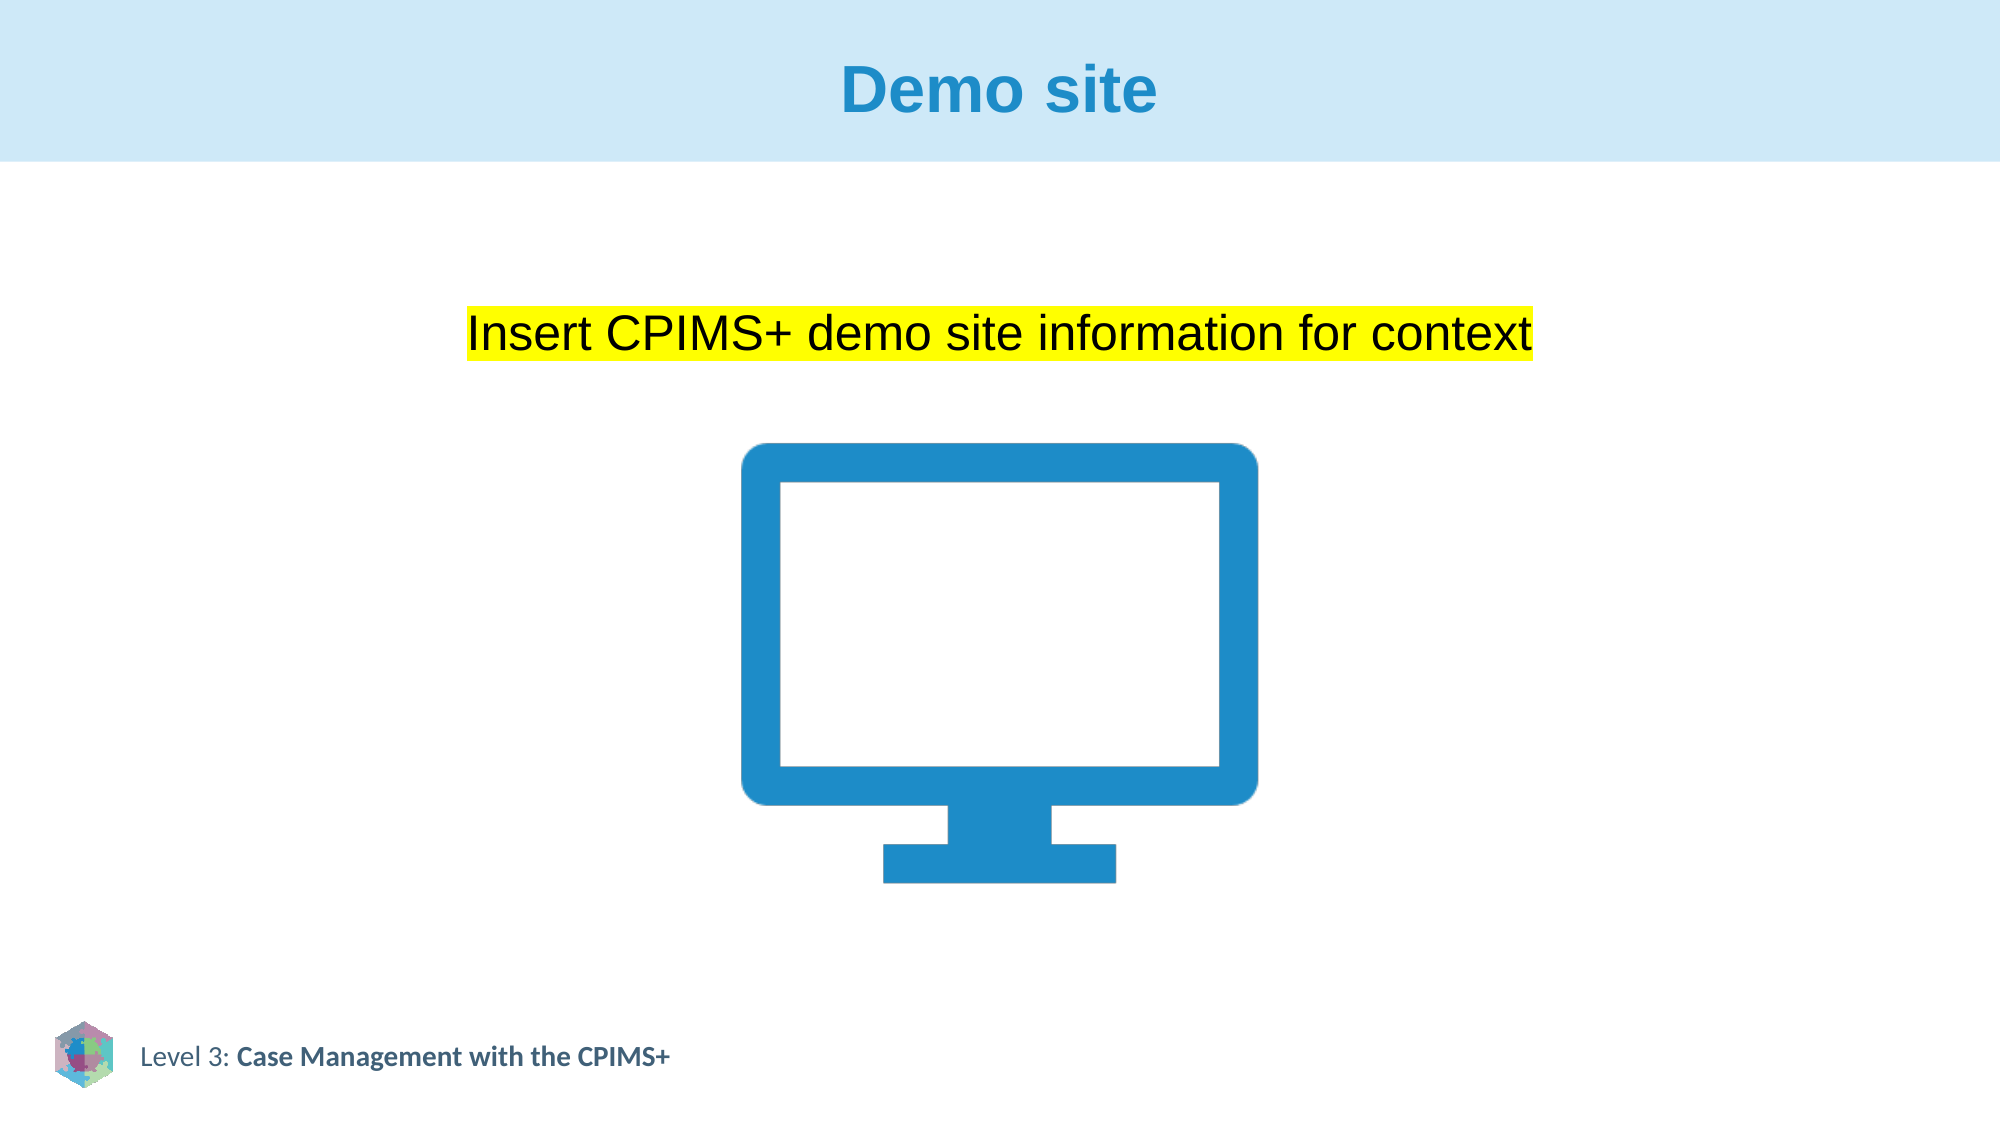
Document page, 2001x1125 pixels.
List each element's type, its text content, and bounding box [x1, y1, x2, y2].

picture [690, 353, 1310, 974]
text_box Insert CPIMS+ demo site information for context [115, 289, 1884, 369]
picture [55, 1021, 113, 1088]
title Demo site [137, 19, 1863, 163]
